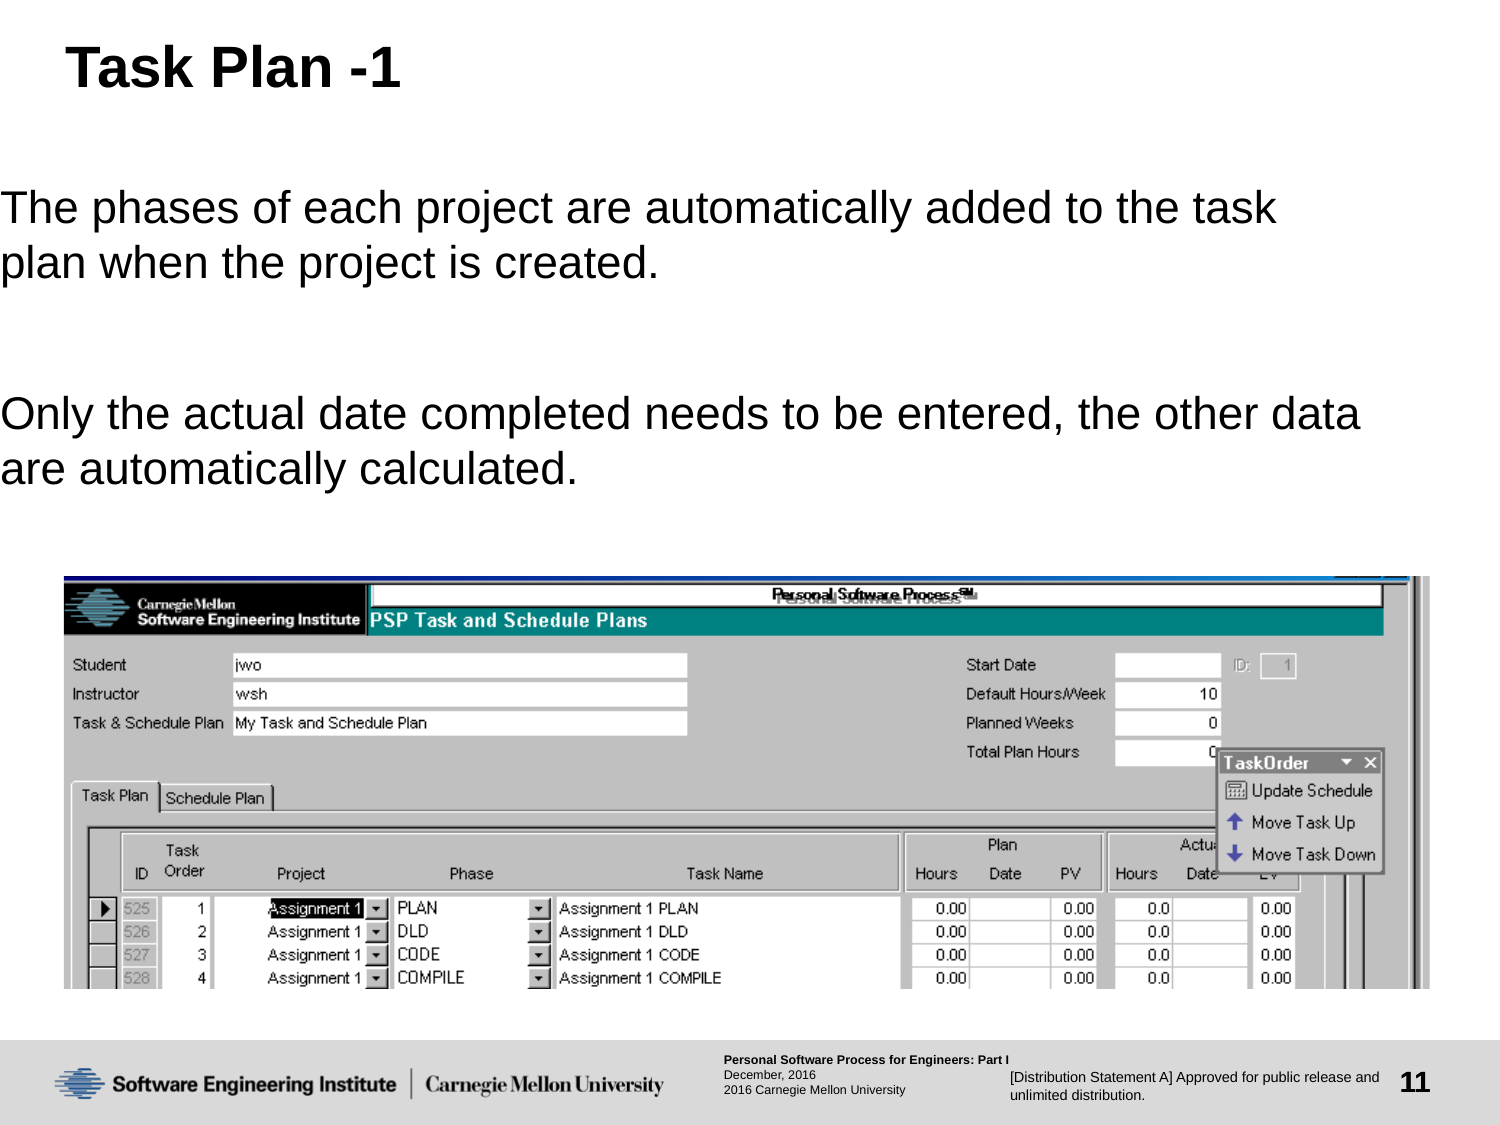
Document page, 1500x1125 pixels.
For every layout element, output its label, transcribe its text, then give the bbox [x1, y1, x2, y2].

picture [46, 1061, 673, 1104]
list The phases of each project are automatically added to the task plan when the project is created. Only the actual date completed needs to be entered, the other data are automatically calculated. [0, 177, 1365, 1000]
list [63, 576, 1430, 989]
title Task Plan -1 [65, 37, 1313, 148]
